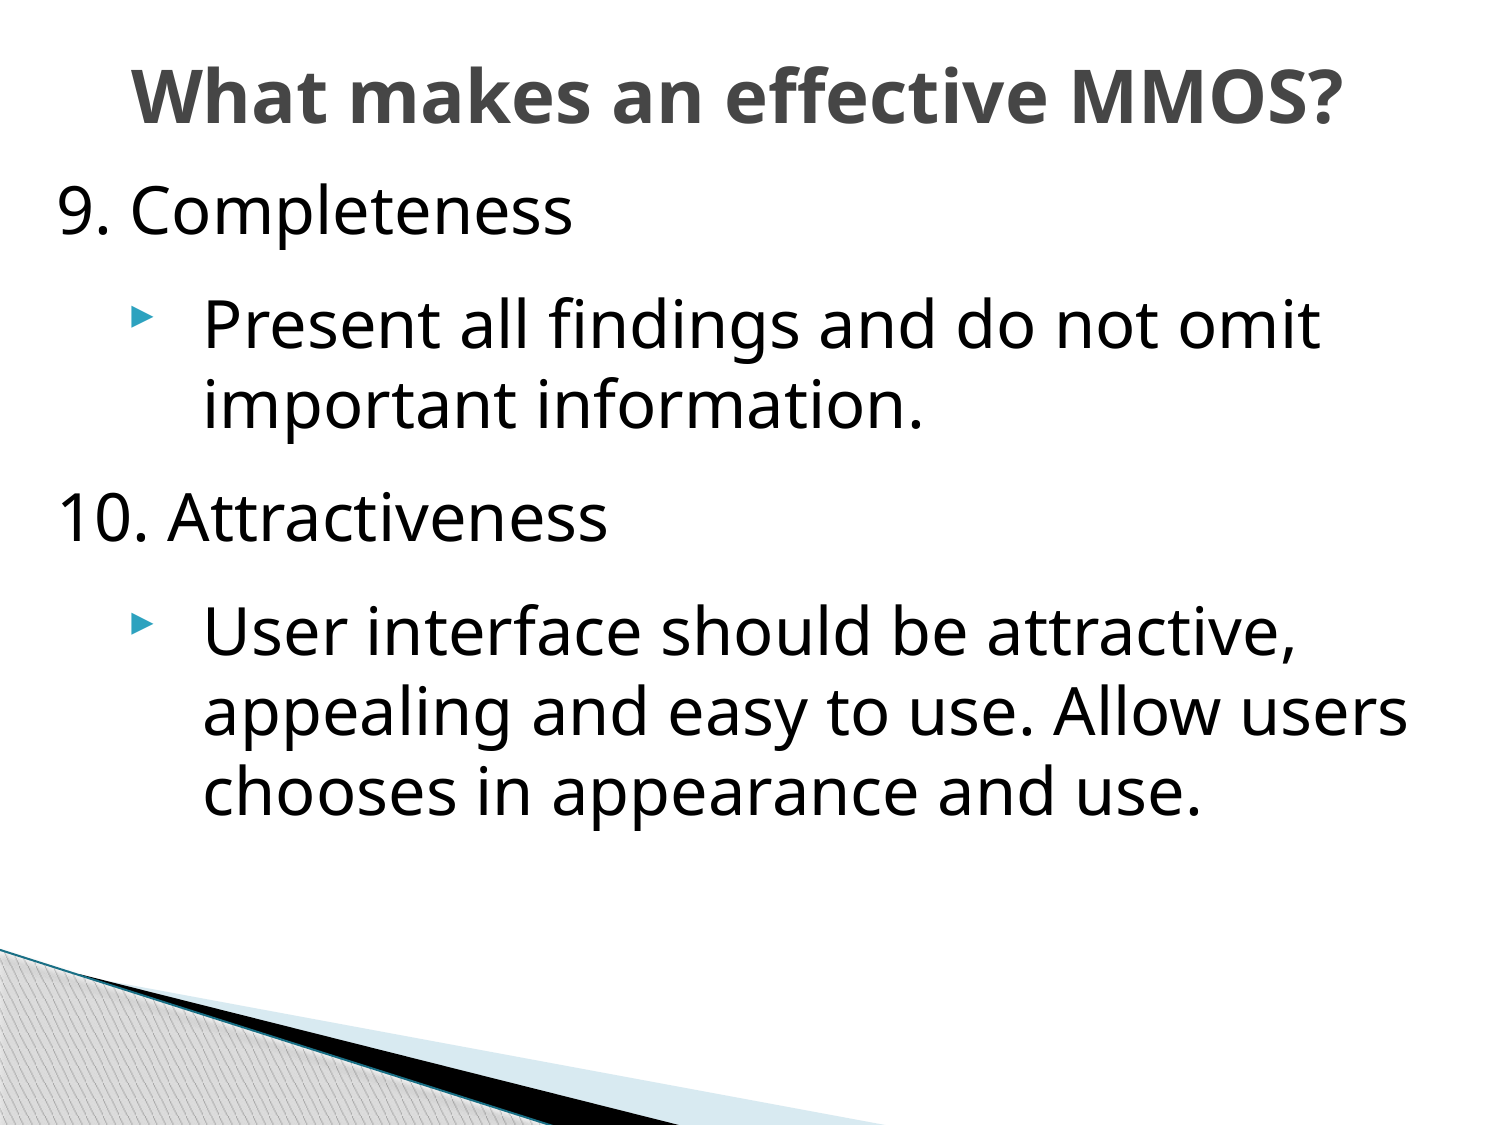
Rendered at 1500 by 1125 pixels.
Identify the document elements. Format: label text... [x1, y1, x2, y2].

title What makes an effective MMOS? [100, 0, 1376, 188]
list 9. Completeness Present all findings and do not omit important information. 10. Attractiveness User interface should be attractive, appealing and easy to use. Allow users chooses in appearance and use. [41, 160, 1447, 1047]
